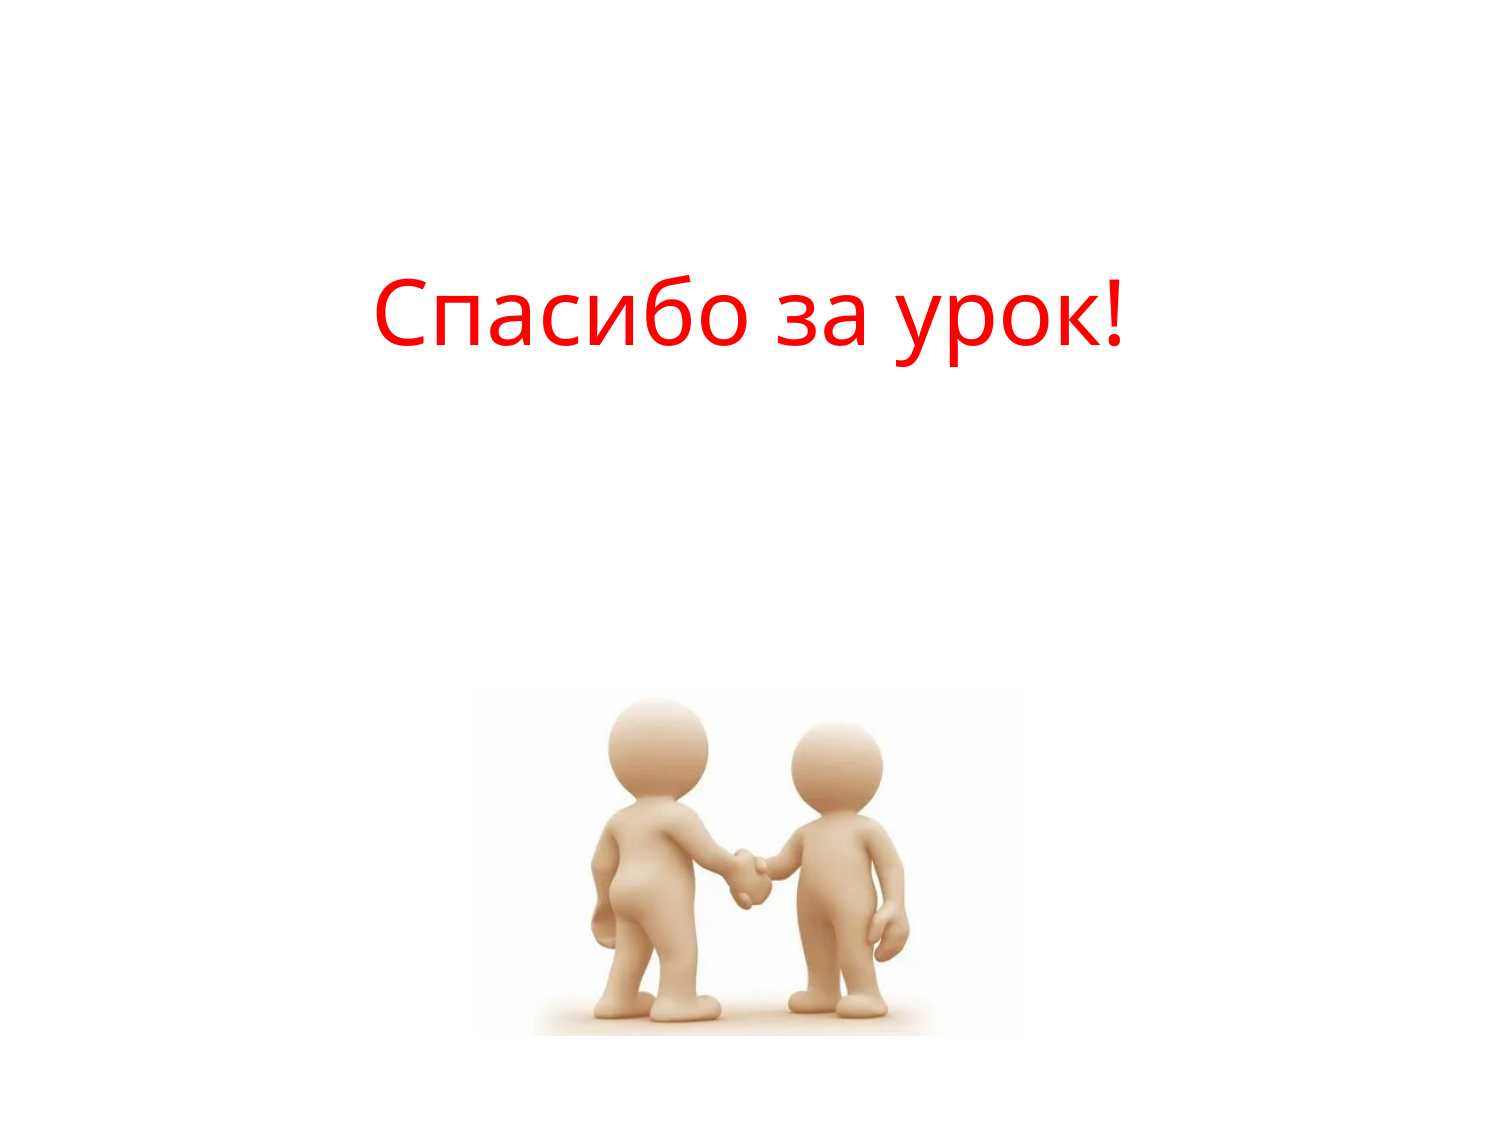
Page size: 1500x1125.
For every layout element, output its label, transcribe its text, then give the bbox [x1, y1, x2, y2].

text_box Спасибо за урок! [356, 246, 1143, 371]
picture [474, 691, 1026, 1036]
